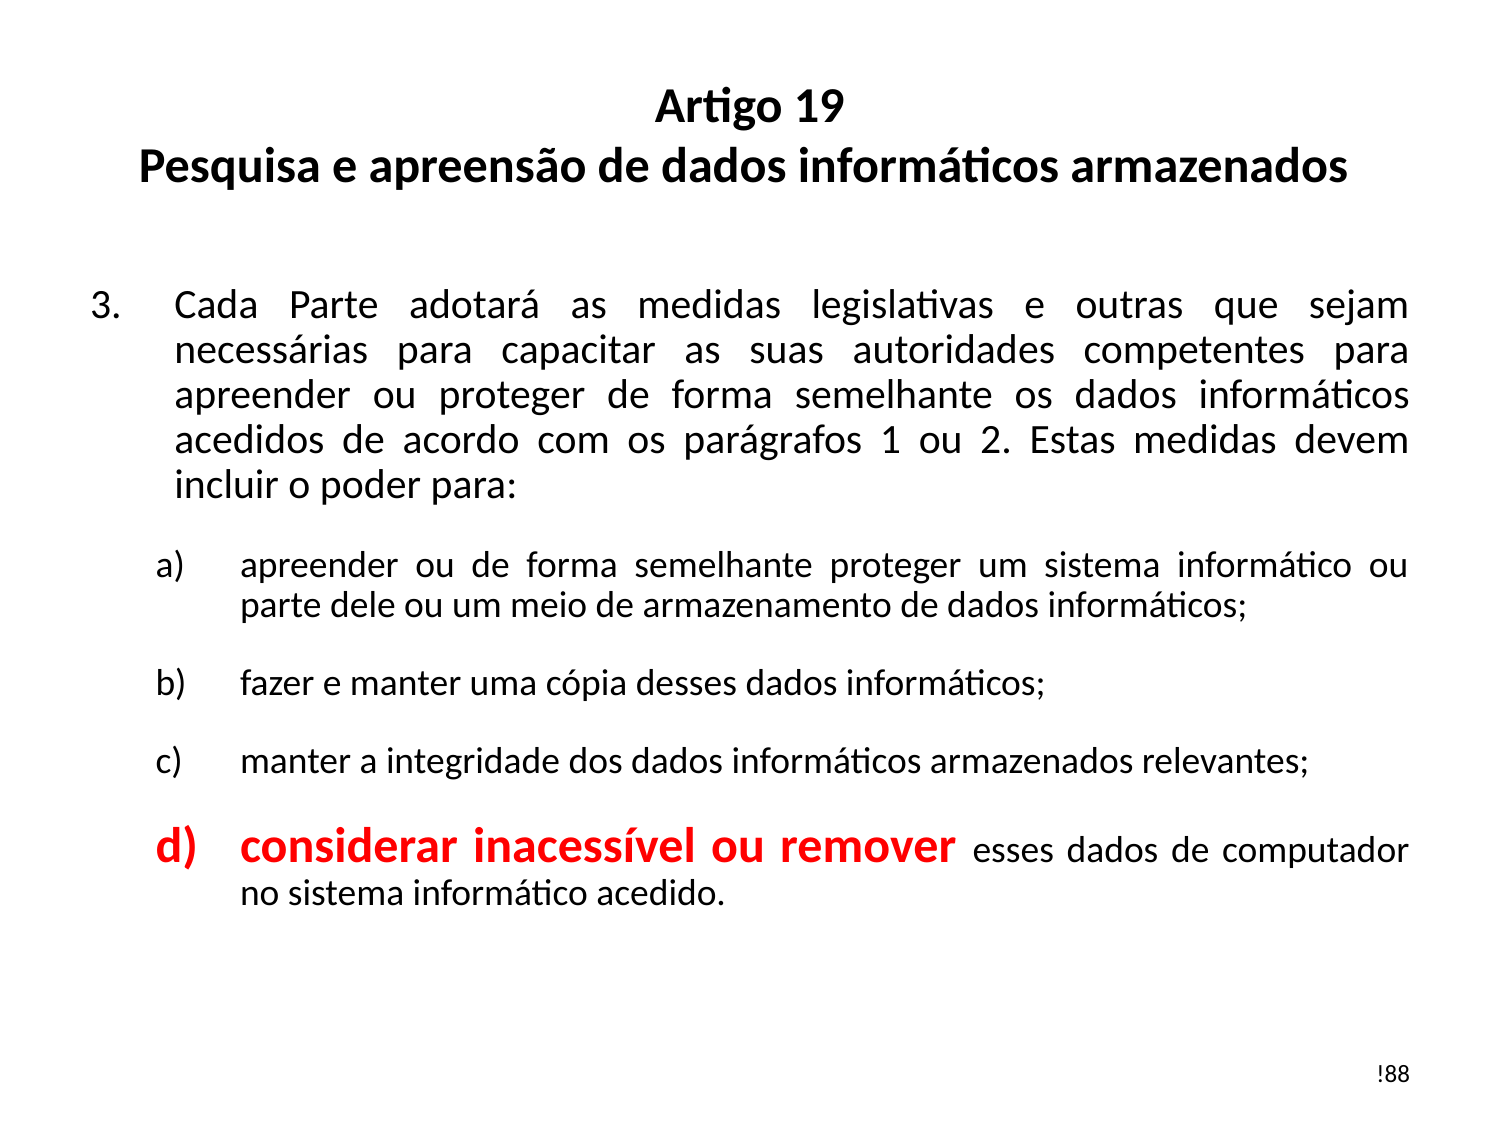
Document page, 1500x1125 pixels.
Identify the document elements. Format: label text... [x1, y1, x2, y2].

list Cada Parte adotará as medidas legislativas e outras que sejam necessárias para capacitar as suas autoridades competentes para apreender ou proteger de forma semelhante os dados informáticos acedidos de acordo com os parágrafos 1 ou 2. Estas medidas devem incluir o poder para: apreender ou de forma semelhante proteger um sistema informático ou parte dele ou um meio de armazenamento de dados informáticos; fazer e manter uma cópia desses dados informáticos; manter a integridade dos dados informáticos armazenados relevantes; considerar inacessível ou remover esses dados de computador no sistema informático acedido. [74, 274, 1426, 1086]
title Artigo 19 Pesquisa e apreensão de dados informáticos armazenados [74, 44, 1426, 220]
slide_number !88 [1074, 1042, 1425, 1103]
